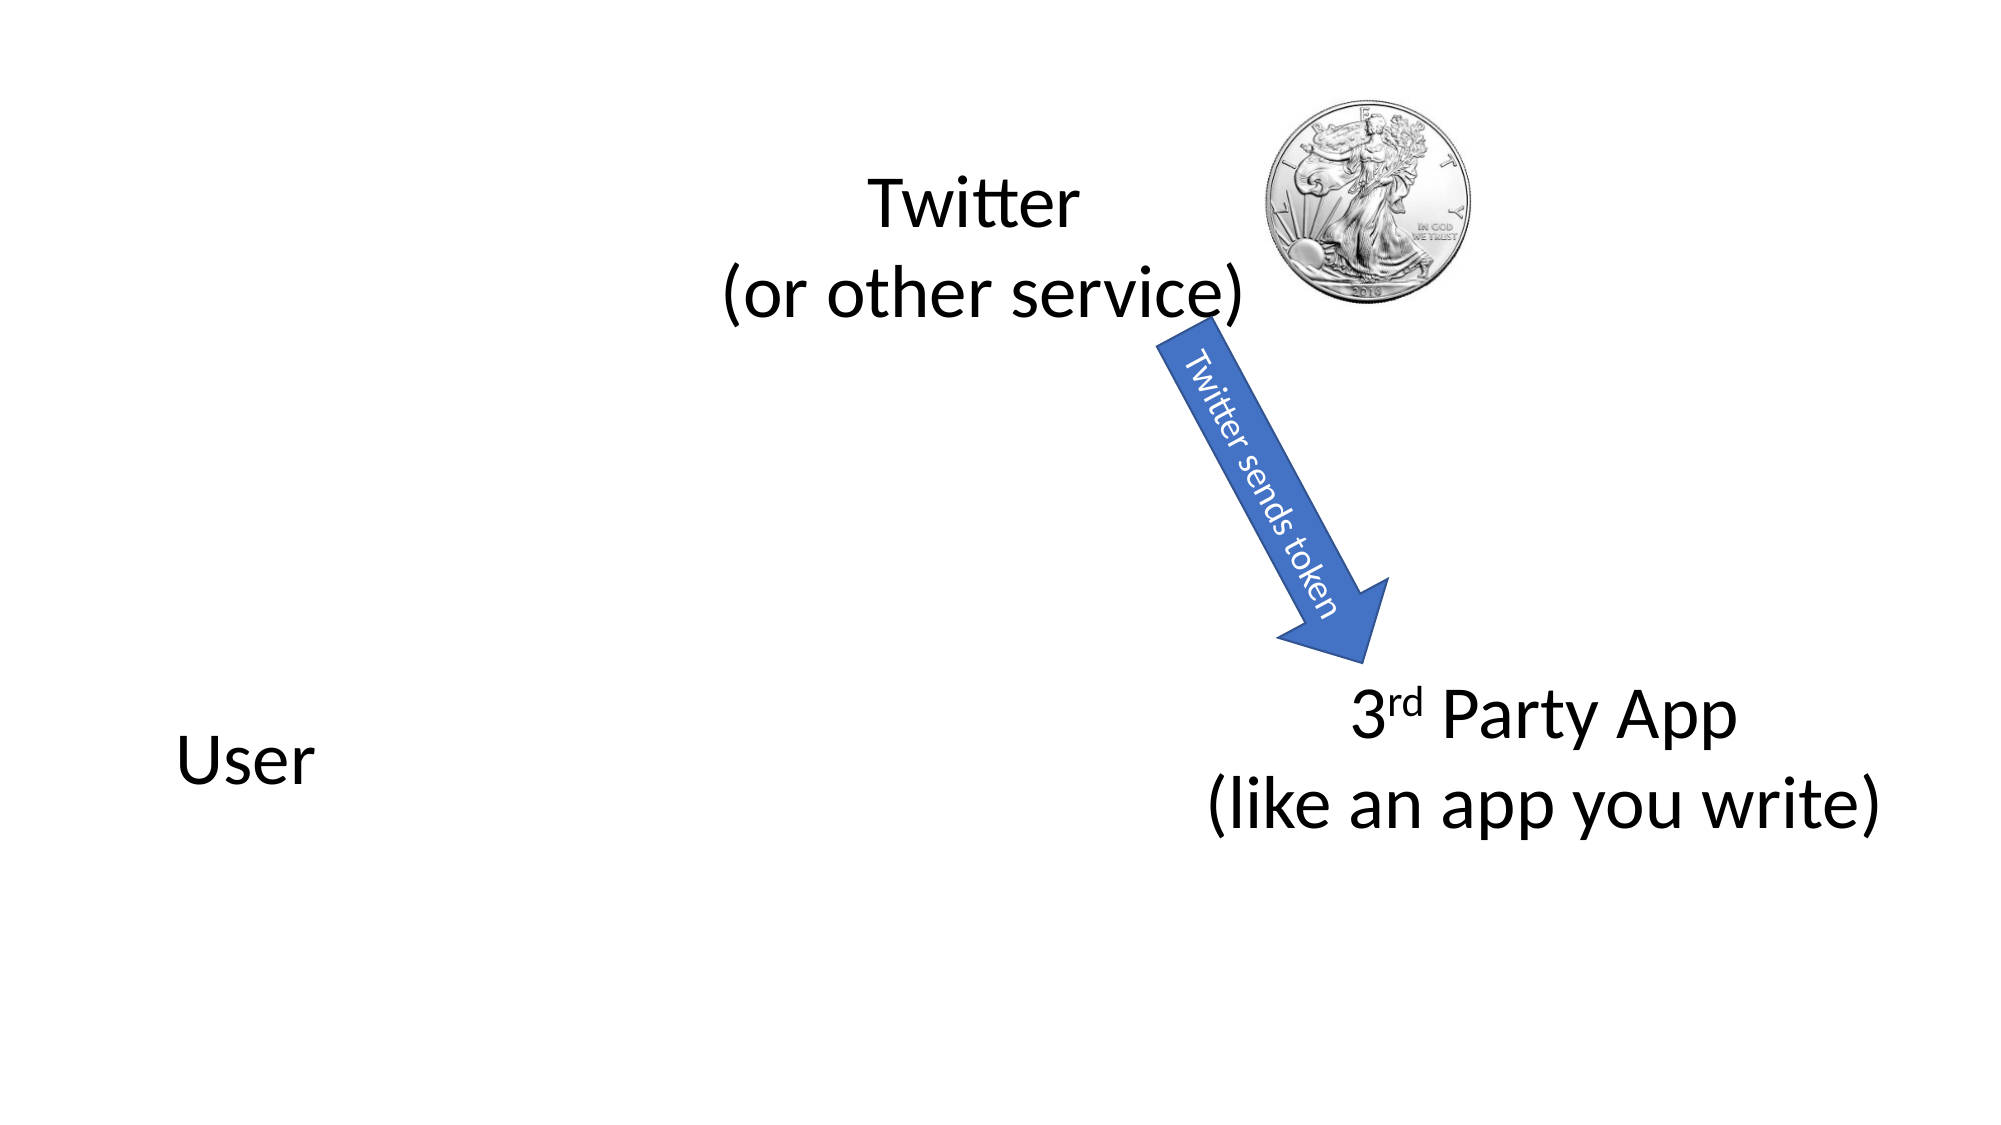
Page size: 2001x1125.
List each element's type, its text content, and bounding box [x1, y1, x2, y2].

text_box User [160, 701, 332, 807]
text_box Twitter (or other service) [705, 145, 1262, 341]
picture [1263, 98, 1472, 307]
text_box 3rd Party App (like an app you write) [1190, 656, 1899, 852]
text_box Twitter sends token [1155, 315, 1390, 665]
